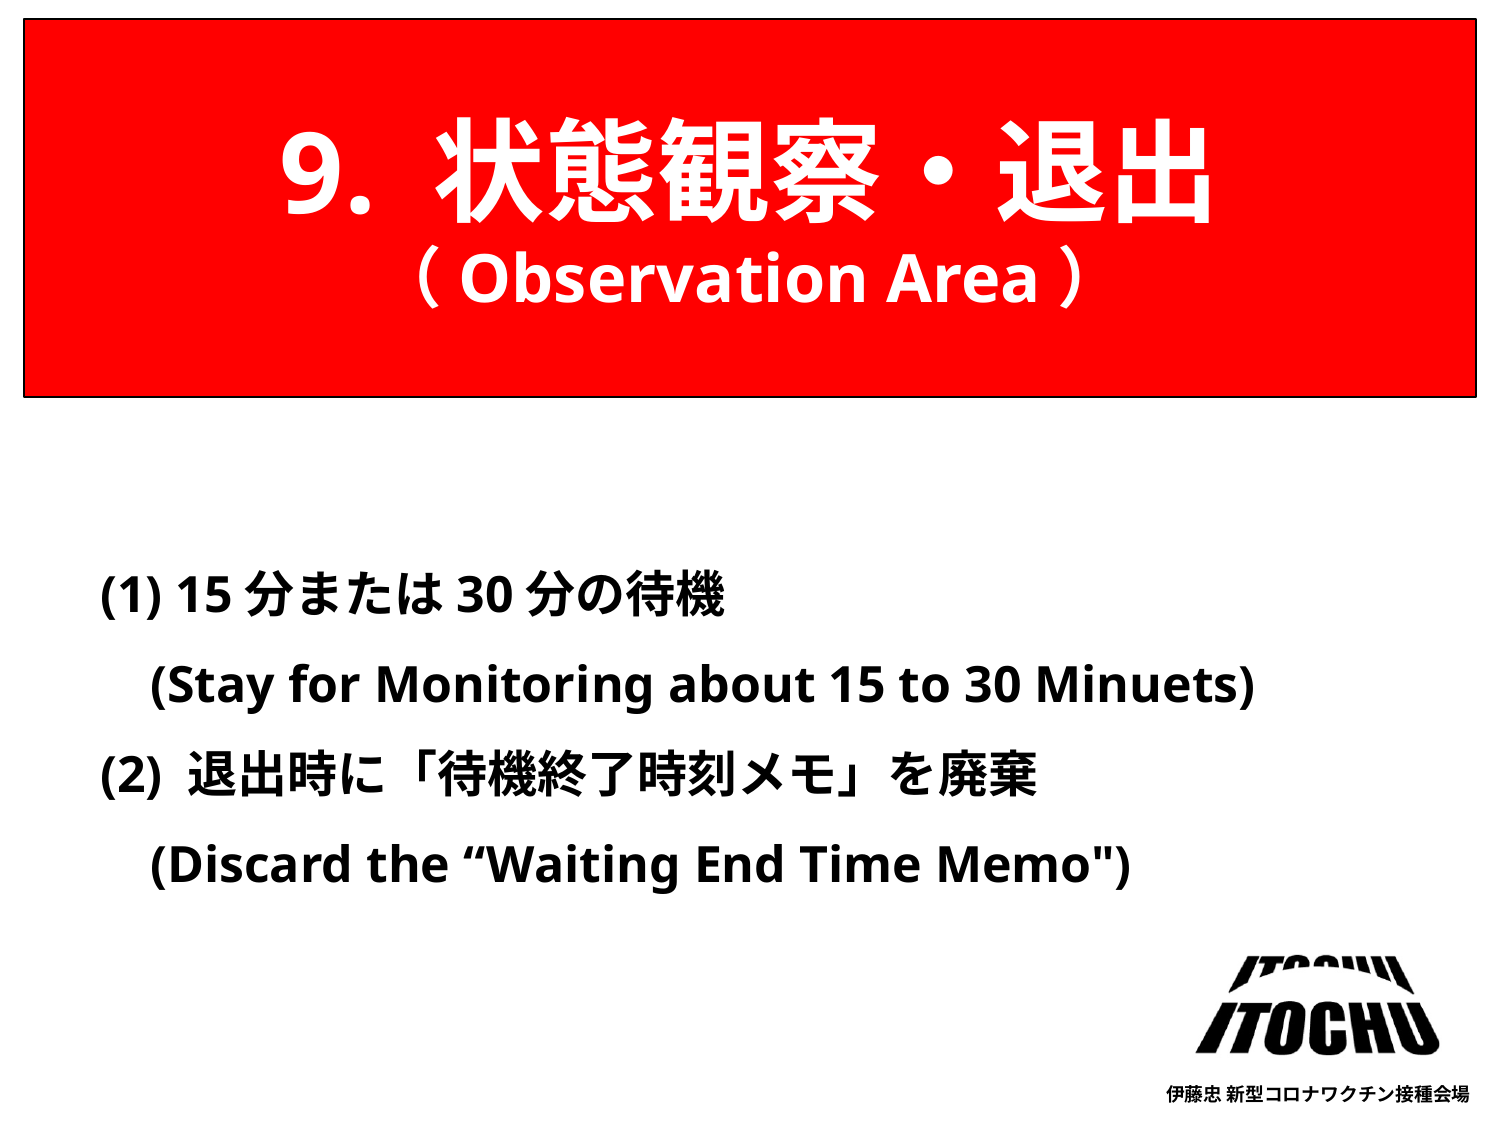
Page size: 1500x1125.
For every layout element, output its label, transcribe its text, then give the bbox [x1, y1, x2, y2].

text_box (1) 15分または30分の待機 (Stay for Monitoring about 15 to 30 Minuets) (2) 退出時に「待機終了時刻メモ」を廃棄 (Discard the “Waiting End Time Memo") [21, 419, 1479, 1096]
picture [1186, 940, 1450, 1068]
text_box 9. 状態観察・退出 （Observation Area） [21, 17, 1479, 399]
text_box 伊藤忠 新型コロナワクチン接種会場 [1145, 1072, 1491, 1116]
